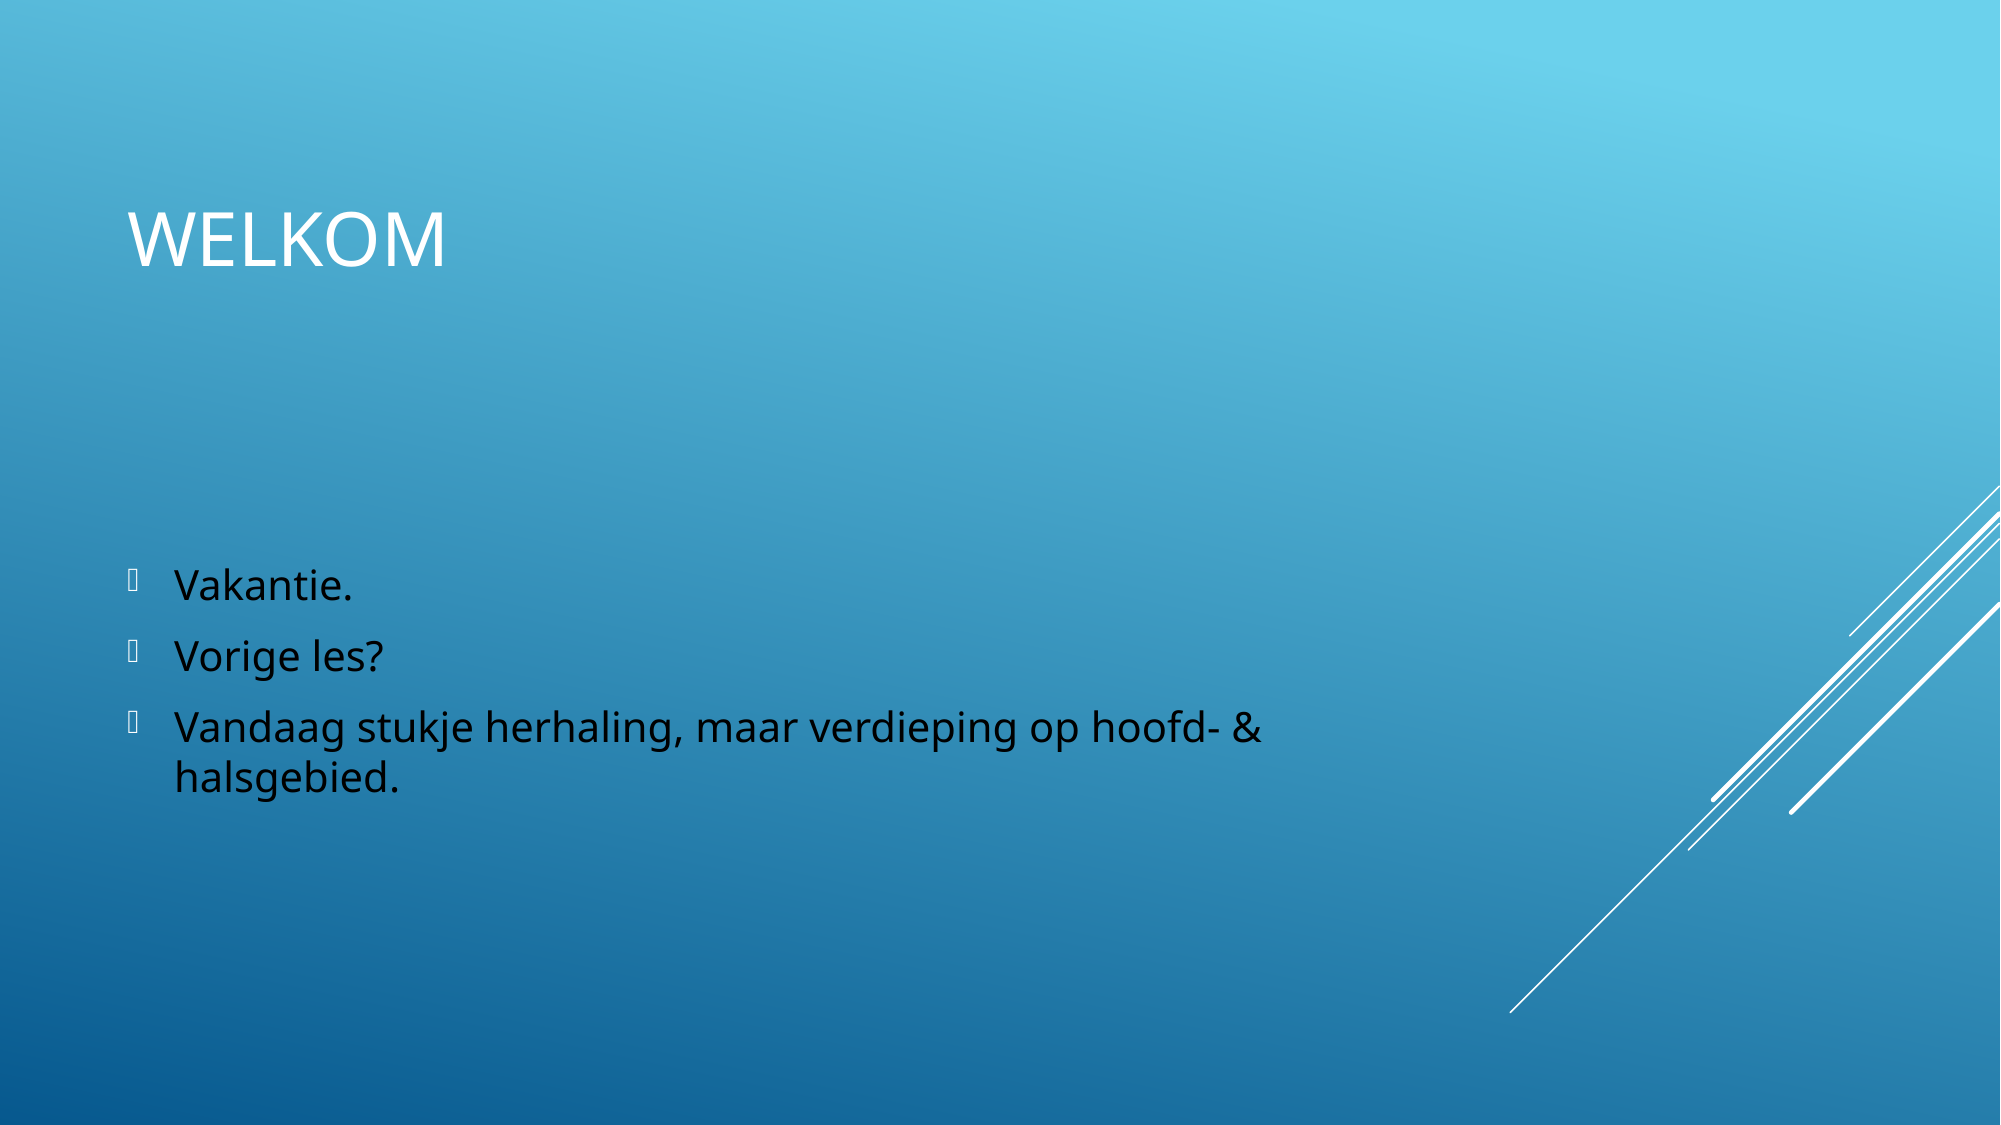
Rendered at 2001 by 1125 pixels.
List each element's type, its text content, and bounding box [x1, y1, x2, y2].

title welkom [112, 112, 1513, 360]
list Vakantie. Vorige les? Vandaag stukje herhaling, maar verdieping op hoofd- & halsgebied. [112, 418, 1513, 1012]
